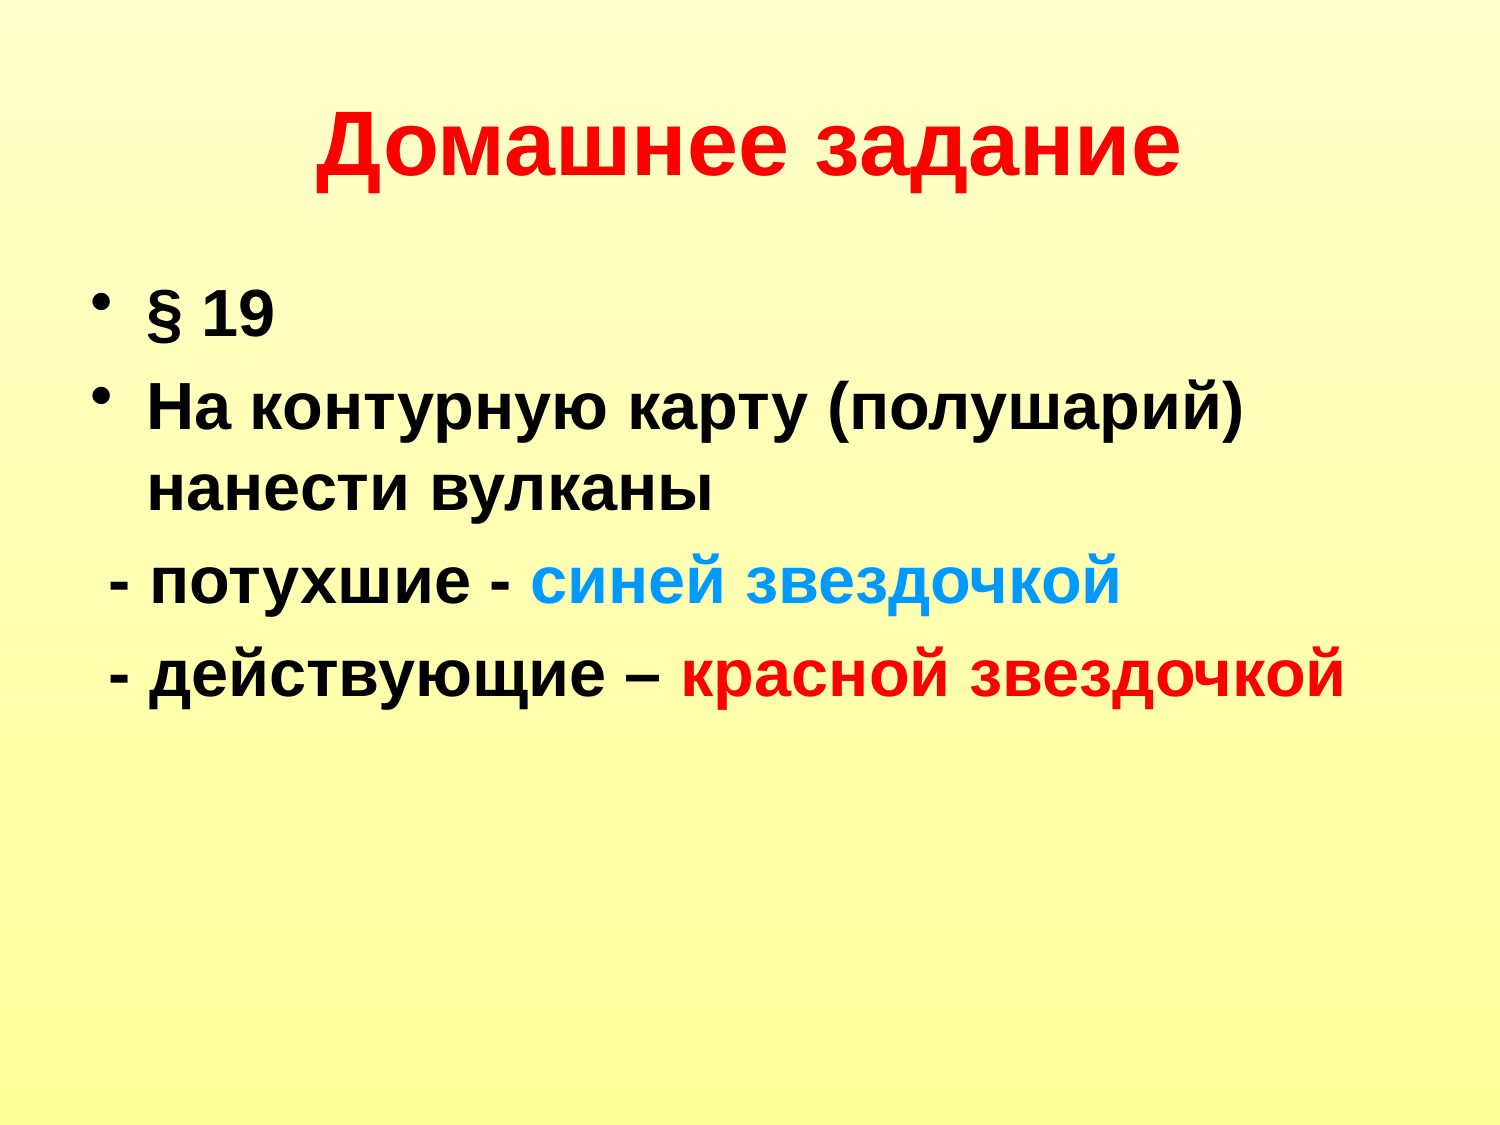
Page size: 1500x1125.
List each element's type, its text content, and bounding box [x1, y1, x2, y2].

title Домашнее задание [74, 44, 1426, 233]
list § 19 На контурную карту (полушарий) нанести вулканы - потухшие - синей звездочкой - действующие – красной звездочкой [74, 262, 1426, 1006]
